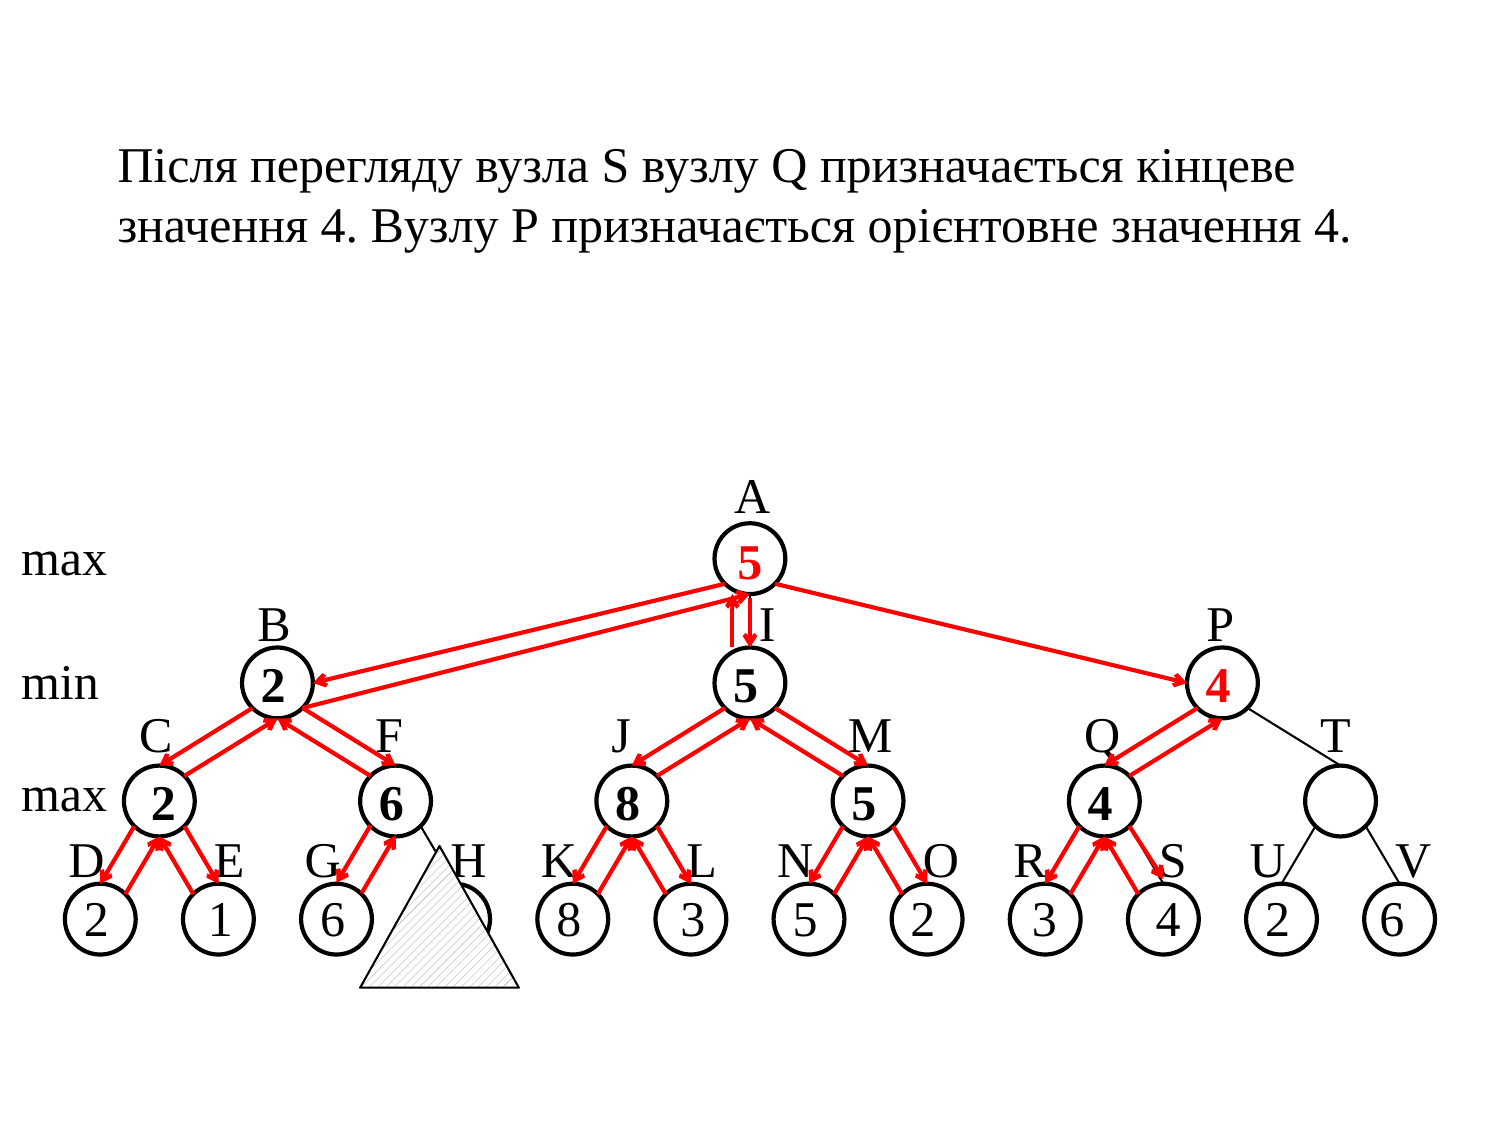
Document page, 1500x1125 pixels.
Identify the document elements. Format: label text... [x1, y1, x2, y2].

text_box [5, 455, 1448, 988]
list Після перегляду вузла S вузлу Q призначається кінцеве значення 4. Вузлу Р призначається орієнтовне значення 4. [0, 125, 1459, 433]
